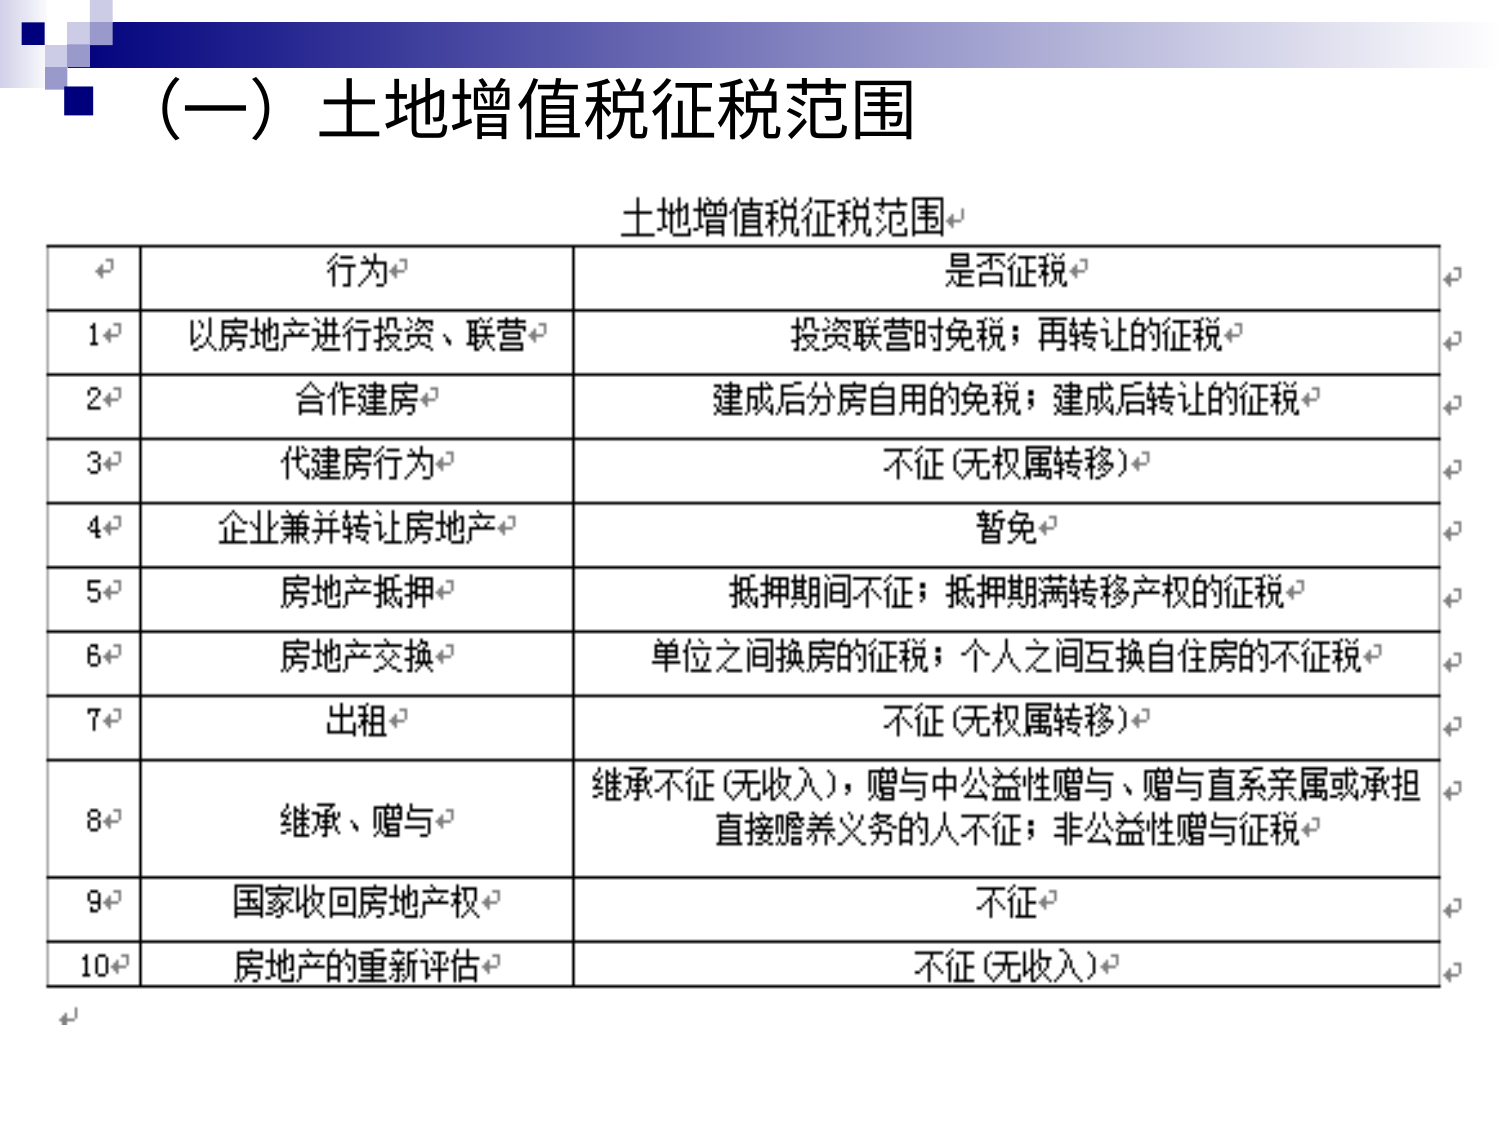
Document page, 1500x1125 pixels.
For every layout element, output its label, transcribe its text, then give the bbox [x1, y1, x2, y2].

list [24, 187, 1475, 1025]
text_box （一）土地增值税征税范围 [45, 60, 1396, 187]
